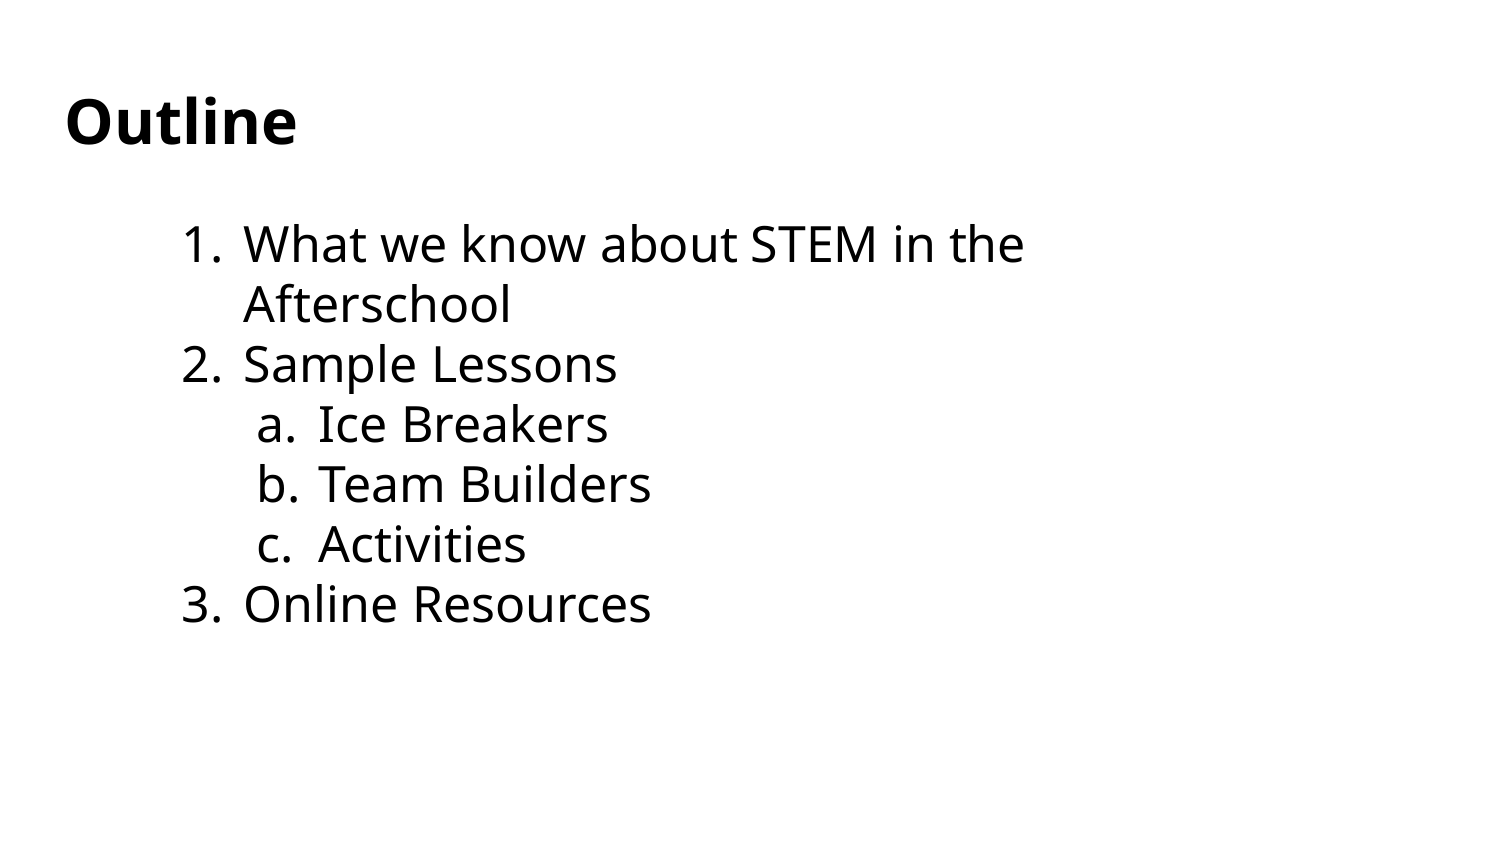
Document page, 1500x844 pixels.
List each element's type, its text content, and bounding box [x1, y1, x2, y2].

text_box What we know about STEM in the Afterschool Sample Lessons Ice Breakers Team Builders Activities Online Resources [153, 197, 1125, 760]
title Outline [49, 67, 1448, 173]
